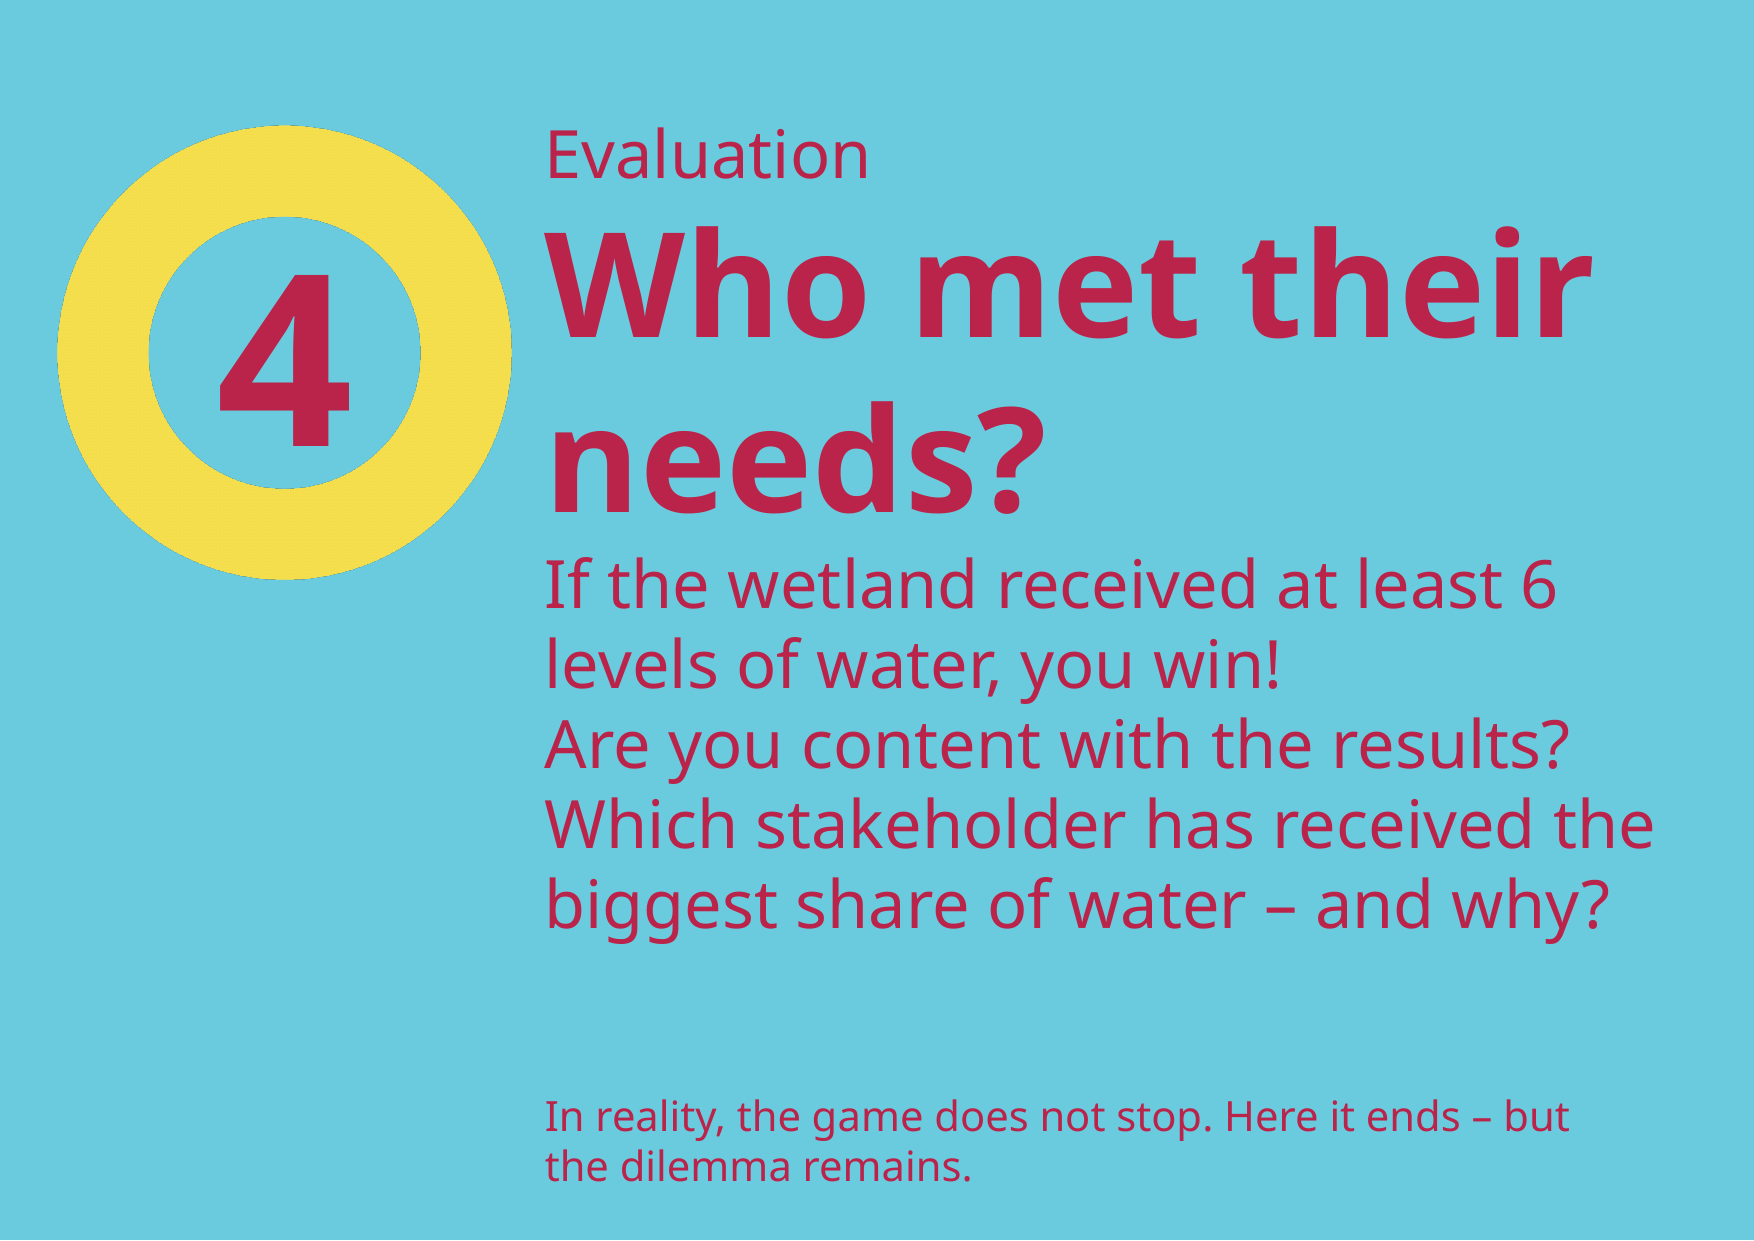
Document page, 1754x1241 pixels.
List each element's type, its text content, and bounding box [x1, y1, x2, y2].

text_box Evaluation Who met their needs? If the wetland received at least 6 levels of water, you win! Are you content with the results? Which stakeholder has received the biggest share of water – and why? [530, 104, 1715, 949]
text_box In reality, the game does not stop. Here it ends – but the dilemma remains. [530, 1082, 1656, 1198]
picture [57, 125, 512, 580]
